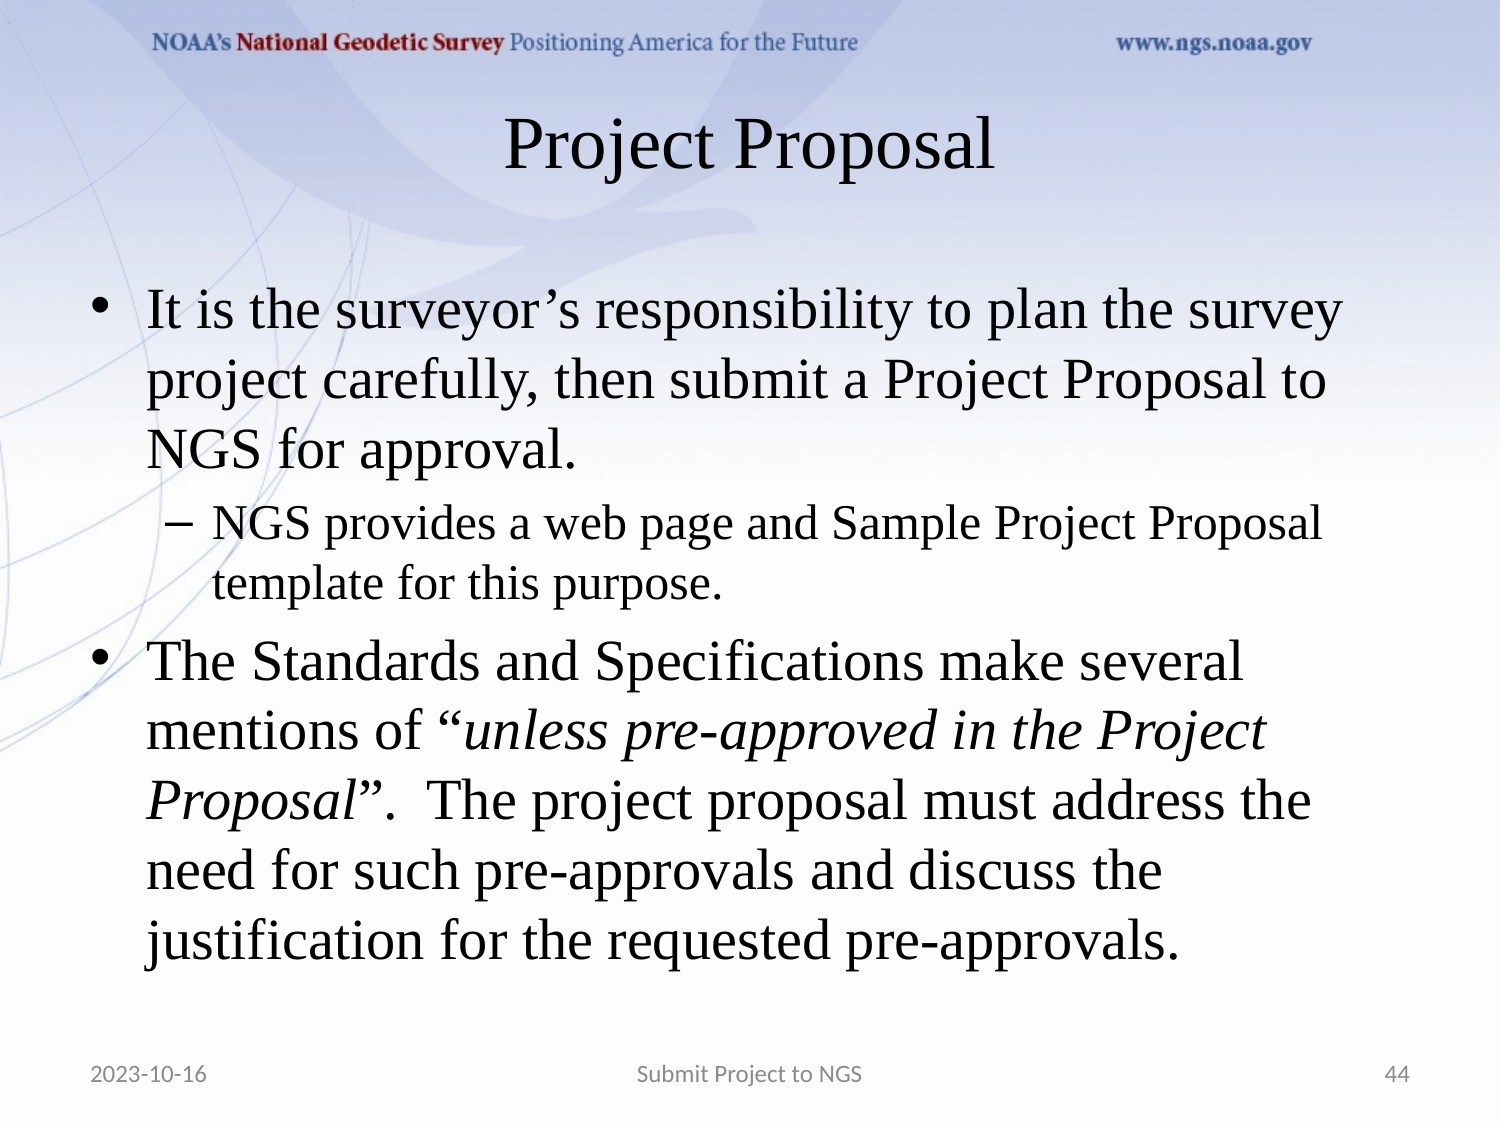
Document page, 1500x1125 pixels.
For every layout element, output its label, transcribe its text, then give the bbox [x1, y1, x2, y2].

slide_number 44 [1074, 1042, 1425, 1103]
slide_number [75, 1042, 425, 1103]
picture [0, 0, 1500, 1125]
text_box It is the surveyor’s responsibility to plan the survey project carefully, then submit a Project Proposal to NGS for approval. NGS provides a web page and Sample Project Proposal template for this purpose. The Standards and Specifications make several mentions of “unless pre-approved in the Project Proposal”. The project proposal must address the need for such pre-approvals and discuss the justification for the requested pre-approvals. [74, 262, 1425, 1005]
footer Submit Project to NGS [512, 1042, 988, 1103]
text_box Project Proposal [74, 45, 1425, 233]
